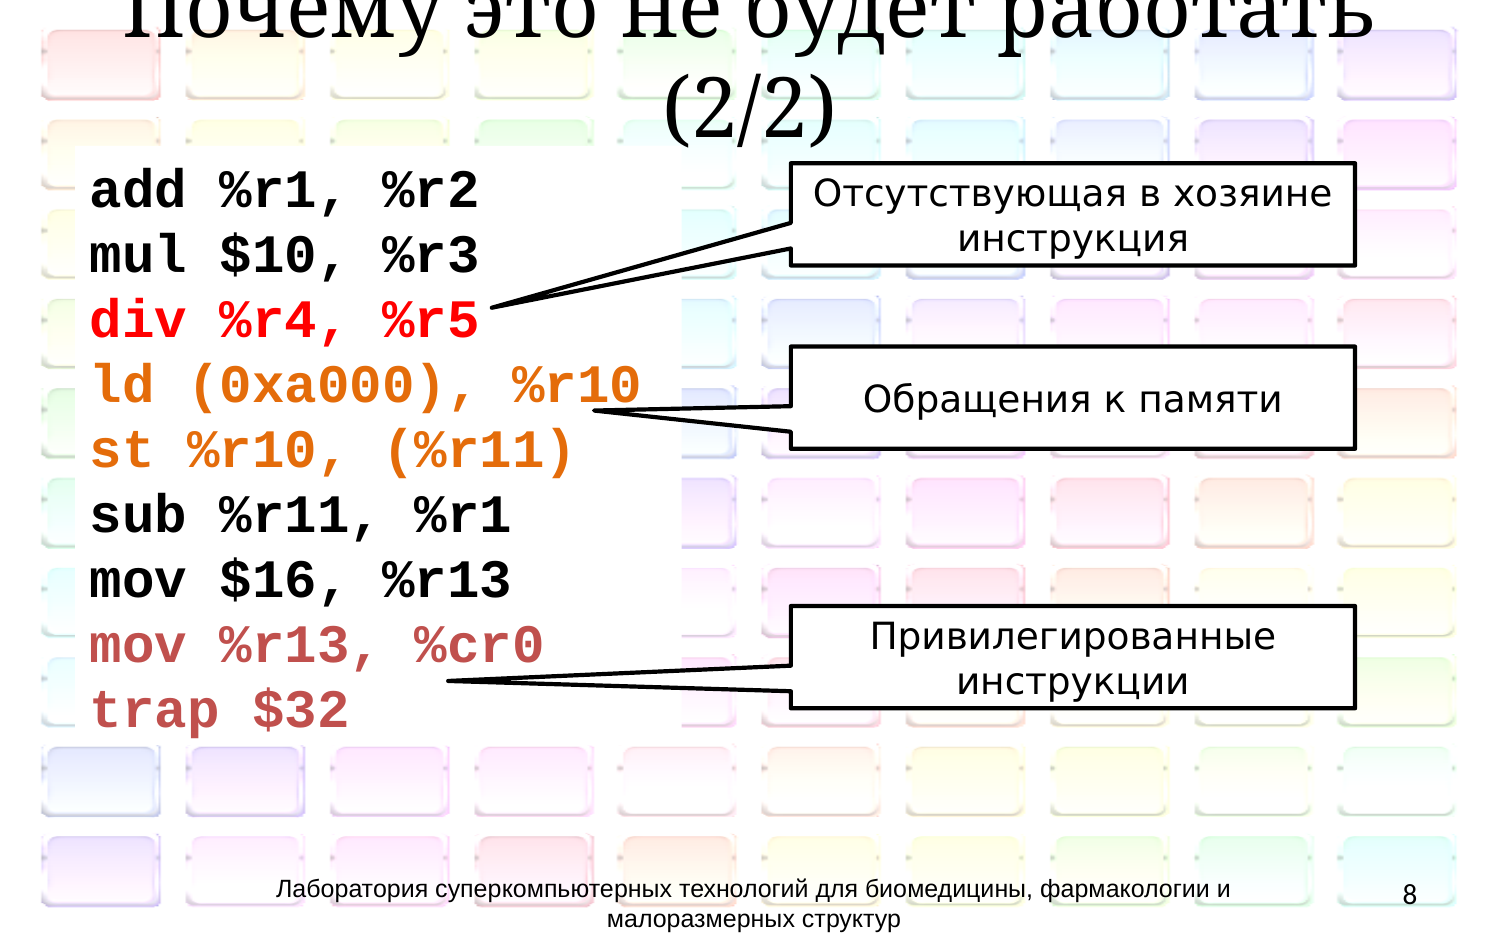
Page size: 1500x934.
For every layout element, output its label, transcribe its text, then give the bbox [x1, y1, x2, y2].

picture [0, 0, 1500, 934]
text_box add %r1, %r2 mul $10, %r3 div %r4, %r5 ld (0xa000), %r10 st %r10, (%r11) sub %r11, %r1 mov $16, %r13 mov %r13, %cr0 trap $32 [73, 144, 684, 747]
text_box Почему это не будет работать (2/2) [74, 7, 1425, 101]
text_box Привилегированные инструкции [446, 603, 1358, 711]
text_box 8 [1387, 868, 1473, 918]
text_box Лаборатория суперкомпьютерных технологий для биомедицины, фармакологии и малоразмерных структур [171, 864, 1338, 915]
text_box Отсутствующая в хозяине инструкция [489, 161, 1358, 310]
text_box Обращения к памяти [591, 344, 1358, 451]
